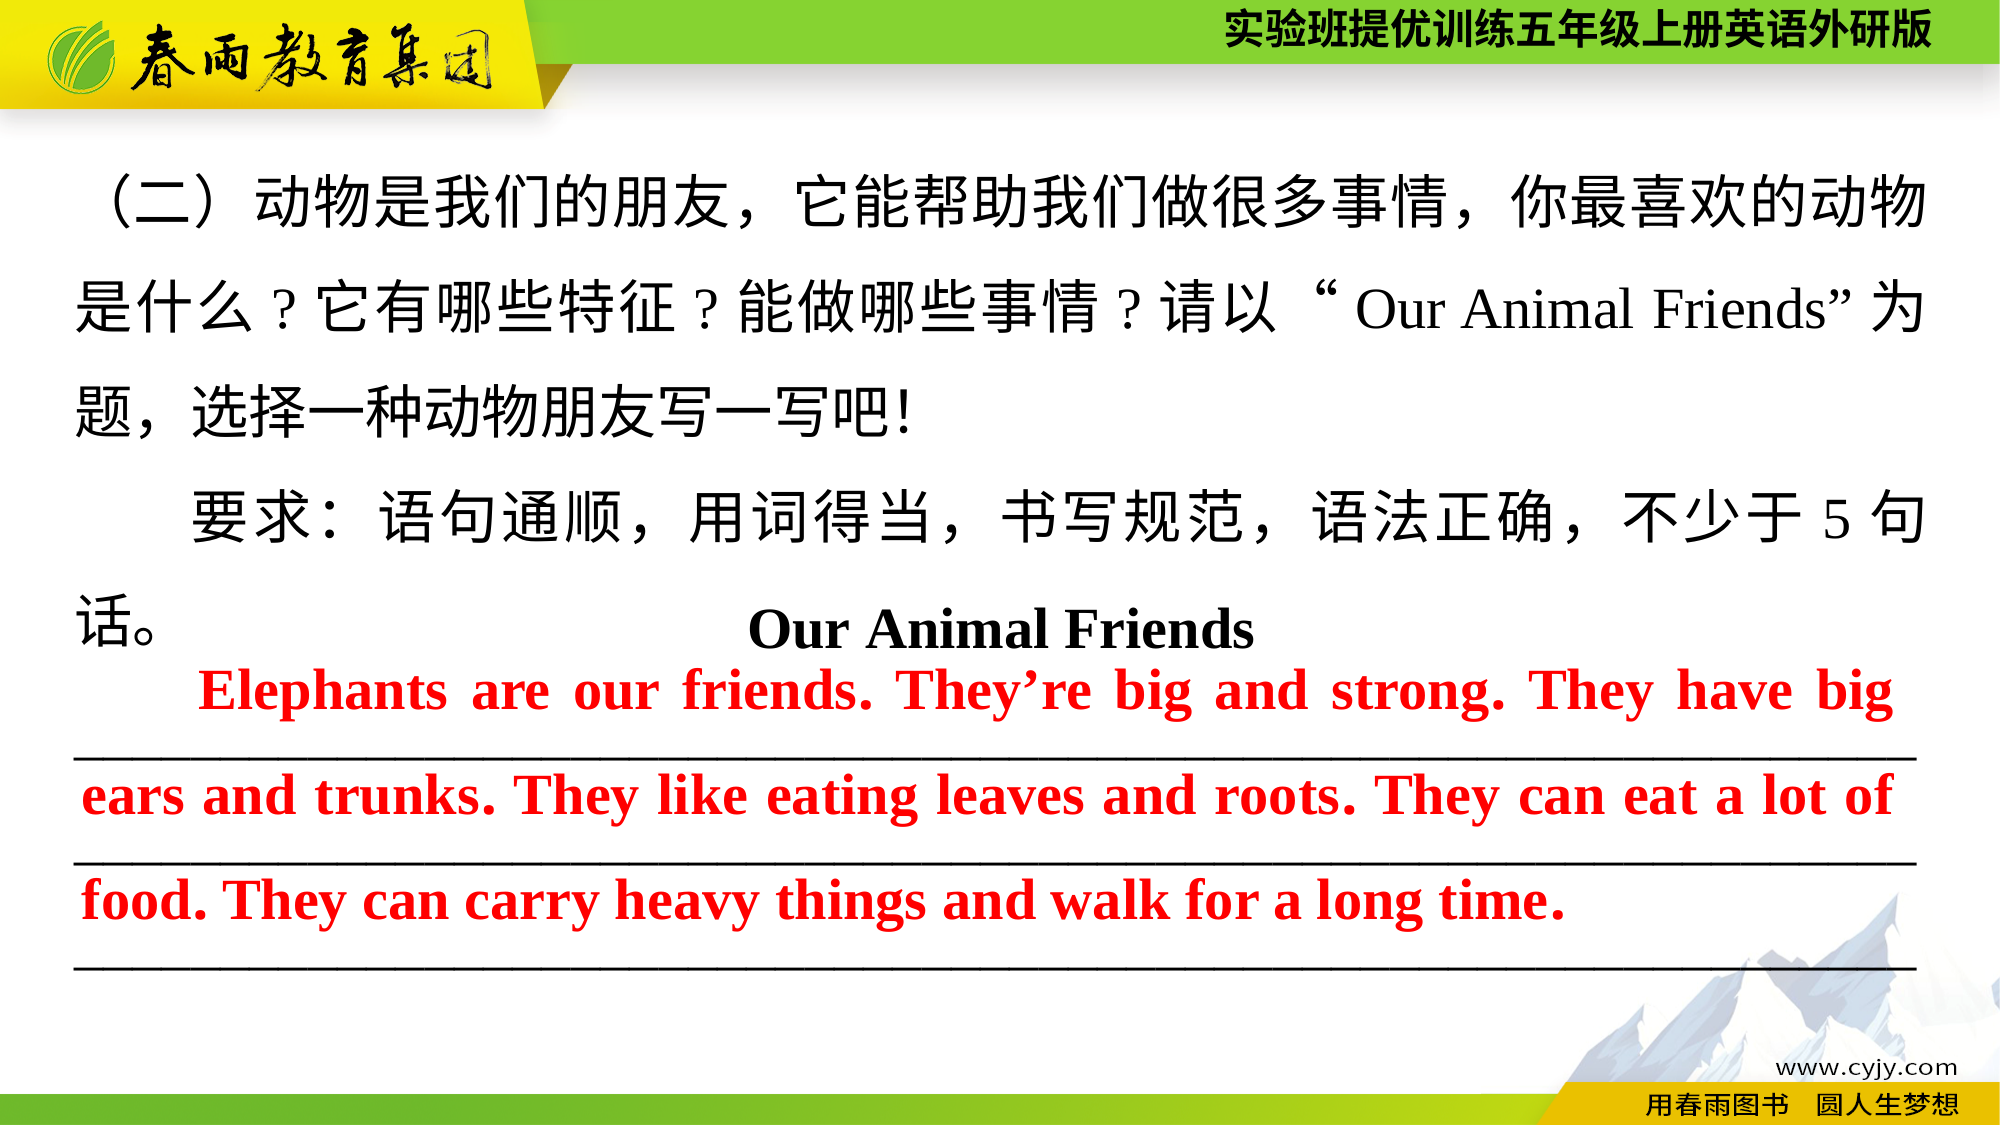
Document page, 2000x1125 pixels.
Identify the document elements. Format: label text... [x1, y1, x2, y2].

picture [0, 0, 2000, 1125]
text_box Our Animal Friends _______________________________________________________________ _______________________________________________________________ _______________________________________________________________ [59, 548, 1944, 983]
list （二）动物是我们的朋友，它能帮助我们做很多事情，你最喜欢的动物是什么?它有哪些特征?能做哪些事情?请以“Our Animal Friends”为题，选择一种动物朋友写一写吧！ 要求：语句通顺，用词得当，书写规范，语法正确，不少于5句话。 [59, 122, 1944, 548]
